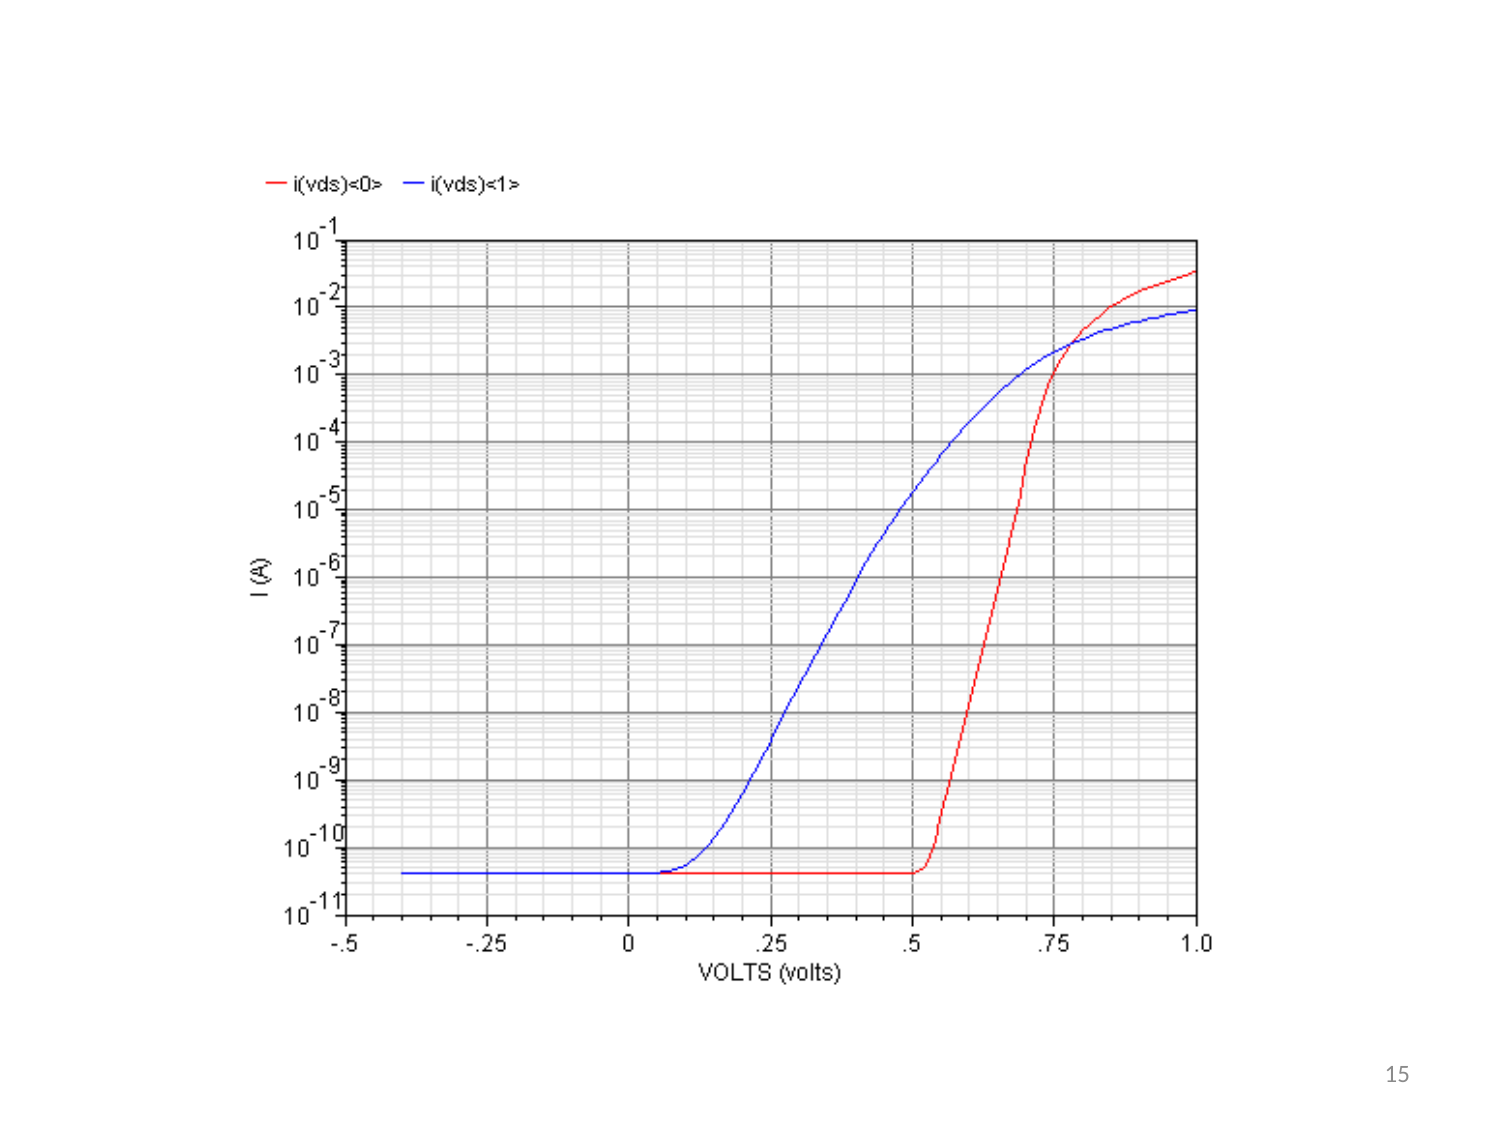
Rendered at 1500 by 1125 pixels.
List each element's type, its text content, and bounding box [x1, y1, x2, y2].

picture [214, 101, 1293, 1012]
slide_number 15 [1074, 1042, 1425, 1103]
